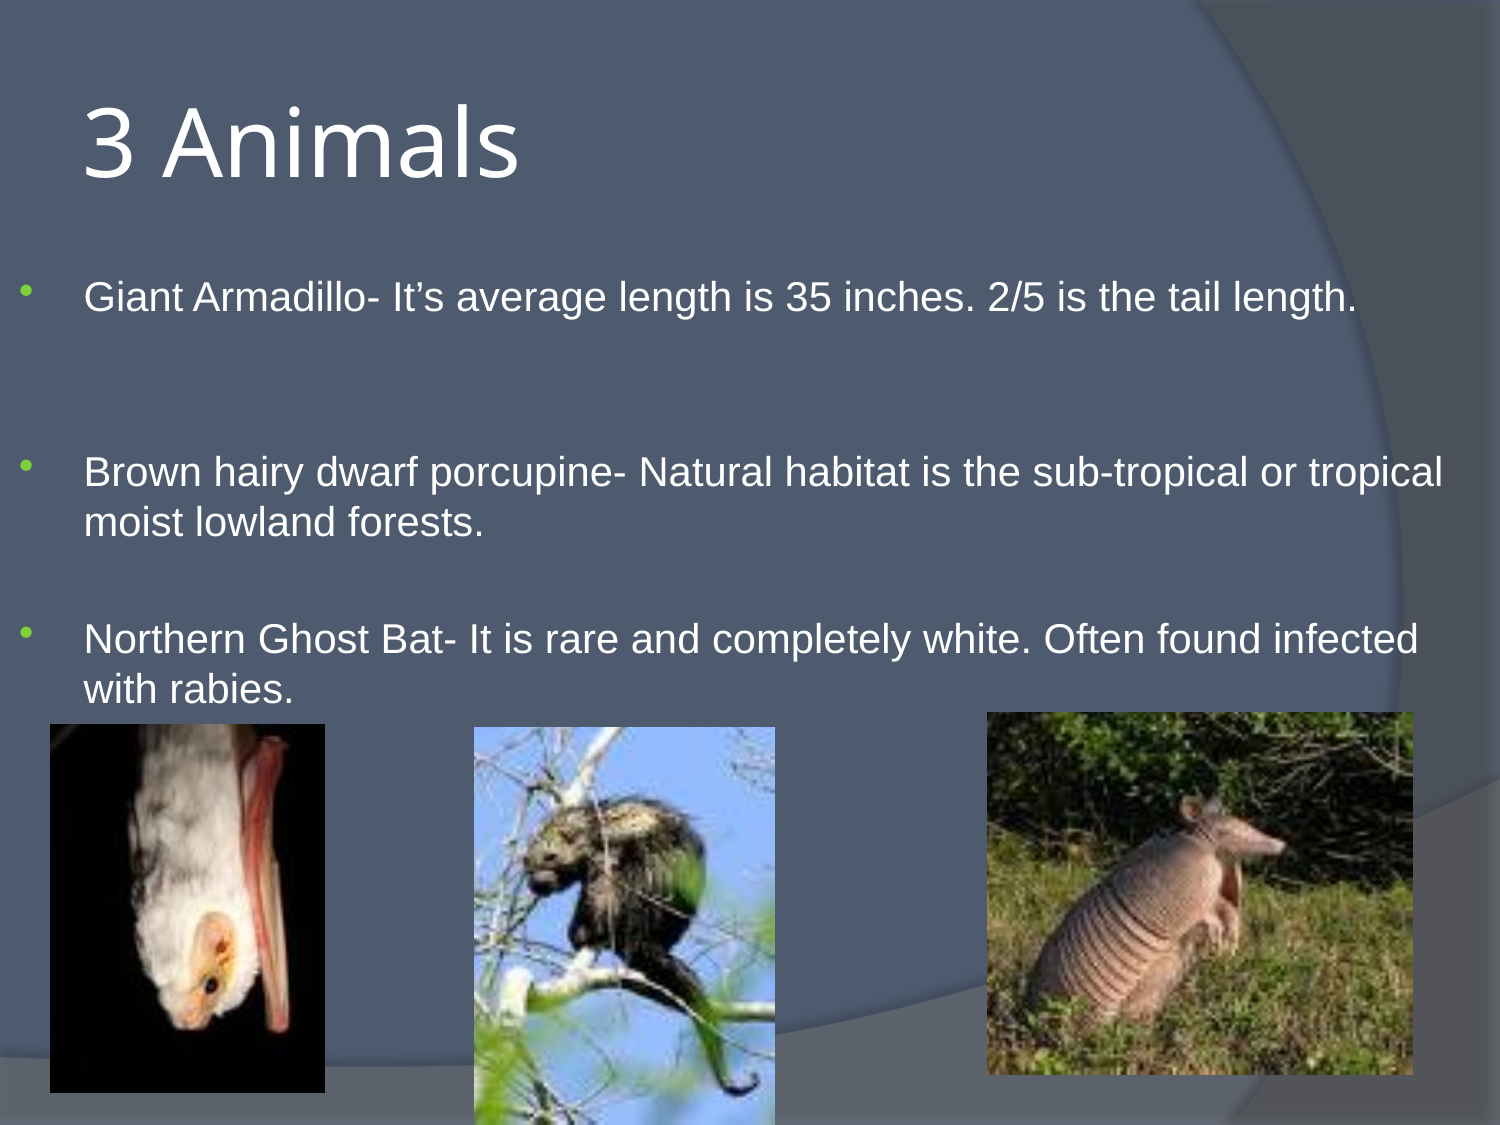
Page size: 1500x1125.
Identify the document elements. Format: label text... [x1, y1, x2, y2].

picture [987, 712, 1413, 1076]
picture [49, 724, 326, 1093]
title 3 Animals [75, 45, 1300, 233]
list Giant Armadillo- It’s average length is 35 inches. 2/5 is the tail length. Brown hairy dwarf porcupine- Natural habitat is the sub-tropical or tropical moist lowland forests. Northern Ghost Bat- It is rare and completely white. Often found infected with rabies. [0, 262, 1500, 1125]
picture [474, 726, 776, 1125]
